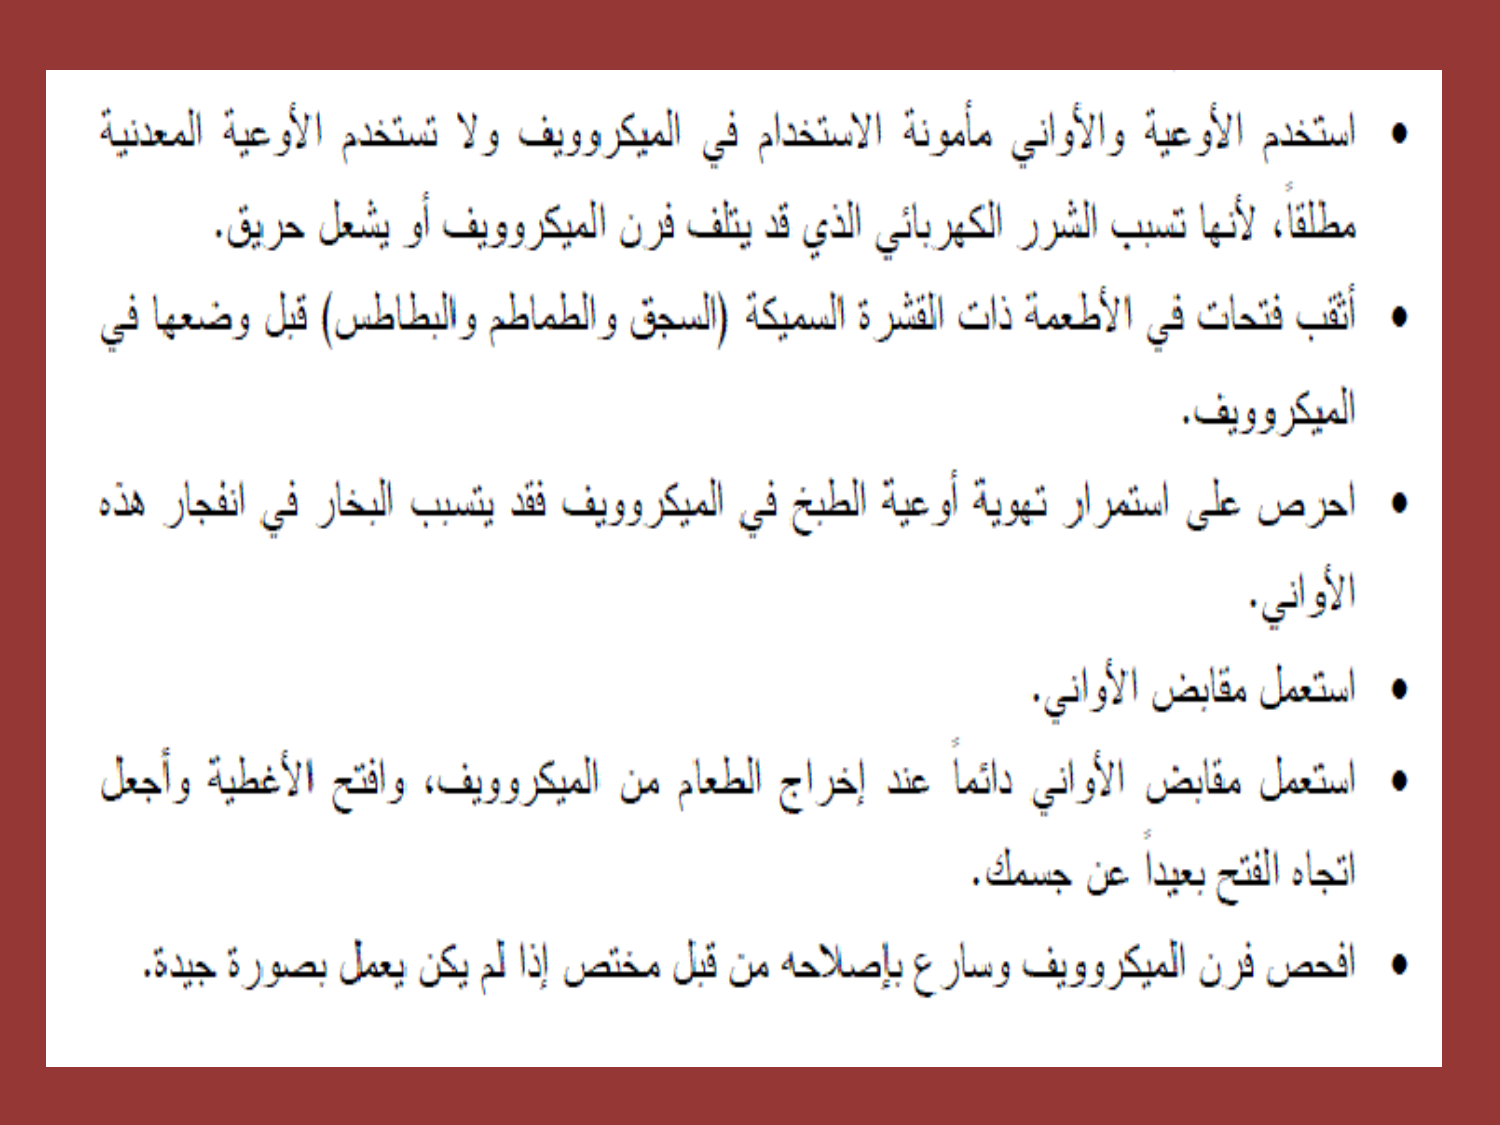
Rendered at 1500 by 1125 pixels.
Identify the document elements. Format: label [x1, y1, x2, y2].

picture [46, 70, 1442, 1067]
